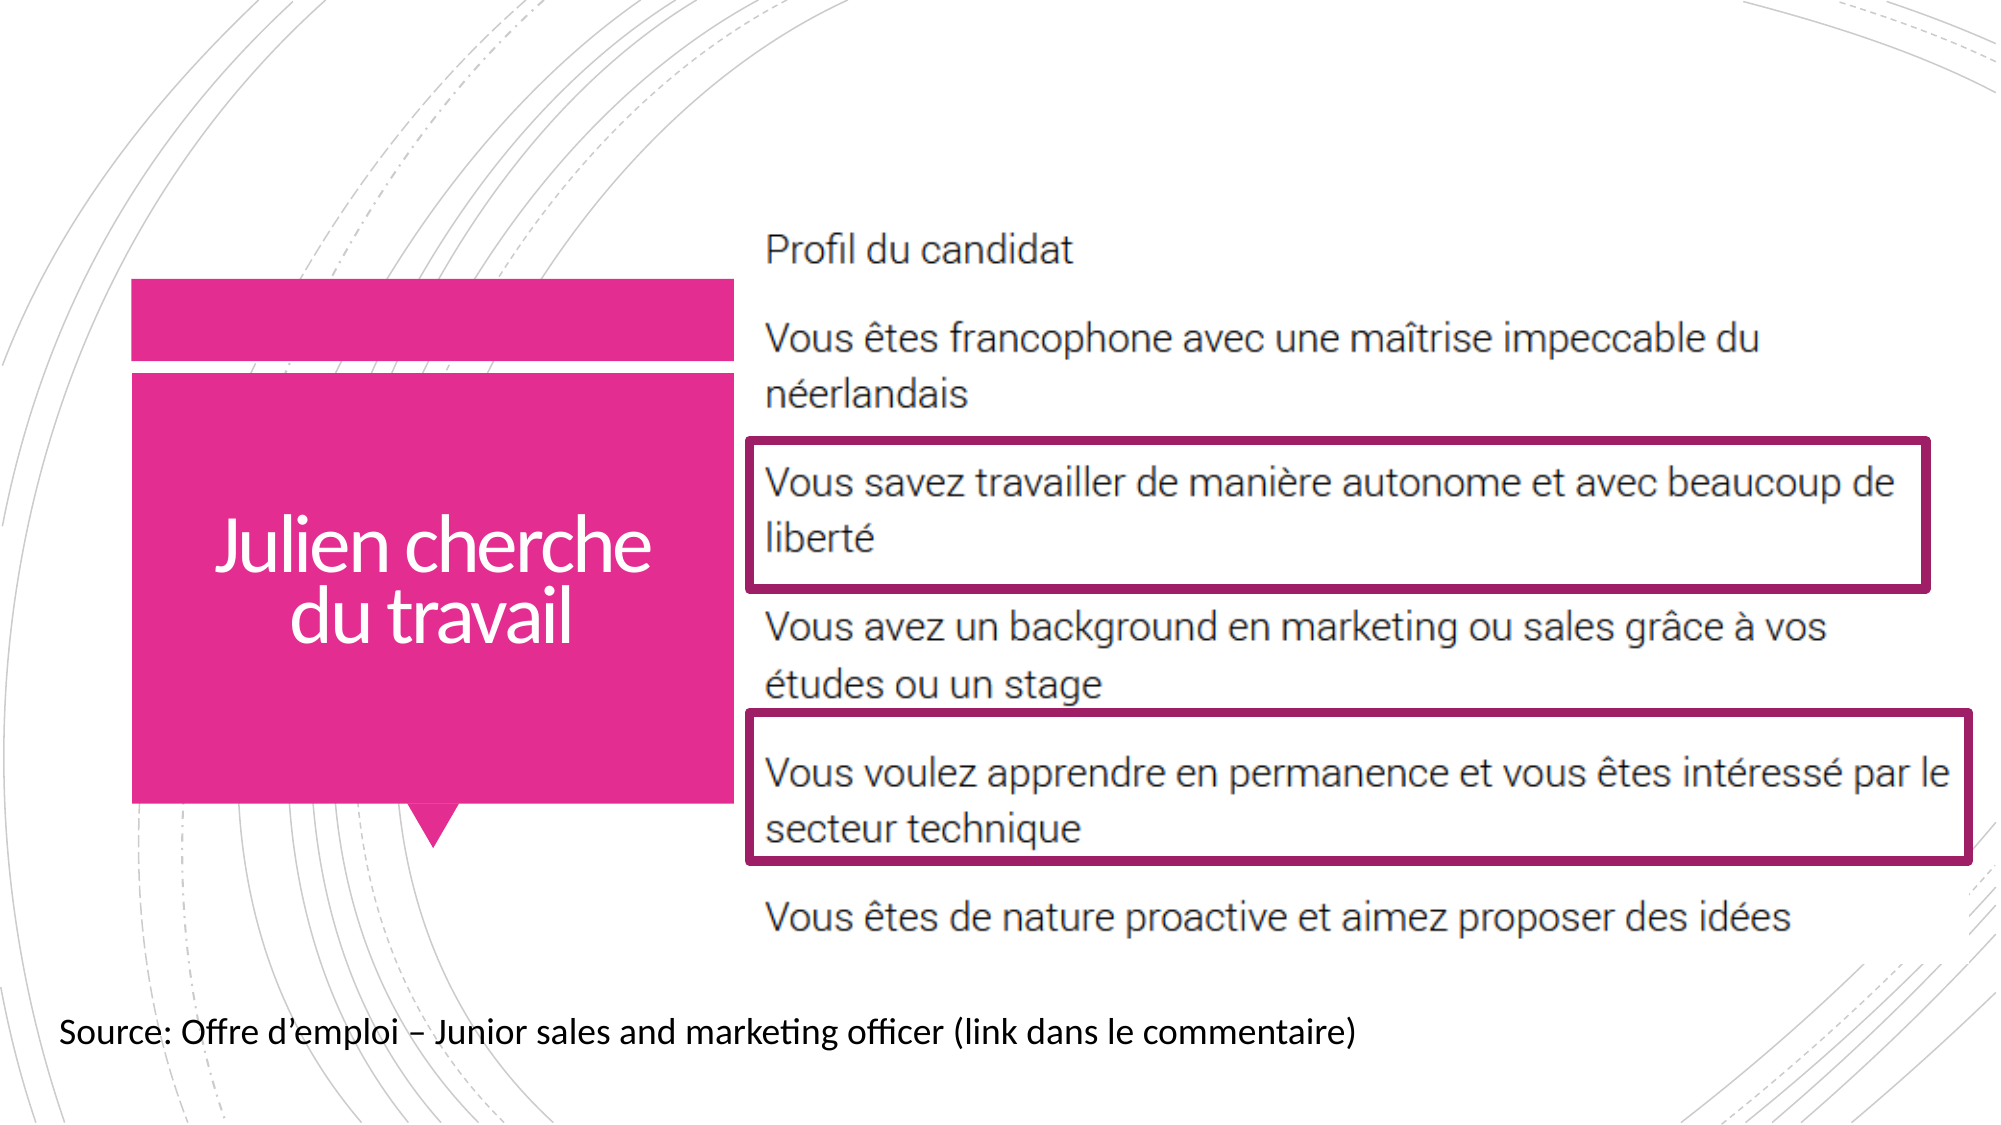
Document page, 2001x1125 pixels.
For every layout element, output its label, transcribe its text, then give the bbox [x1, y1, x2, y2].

title Julien cherche du travail [145, 385, 720, 789]
text_box Source: Offre d’emploi – Junior sales and marketing officer (link dans le commentaire) [44, 999, 1882, 1060]
picture [749, 210, 1969, 964]
